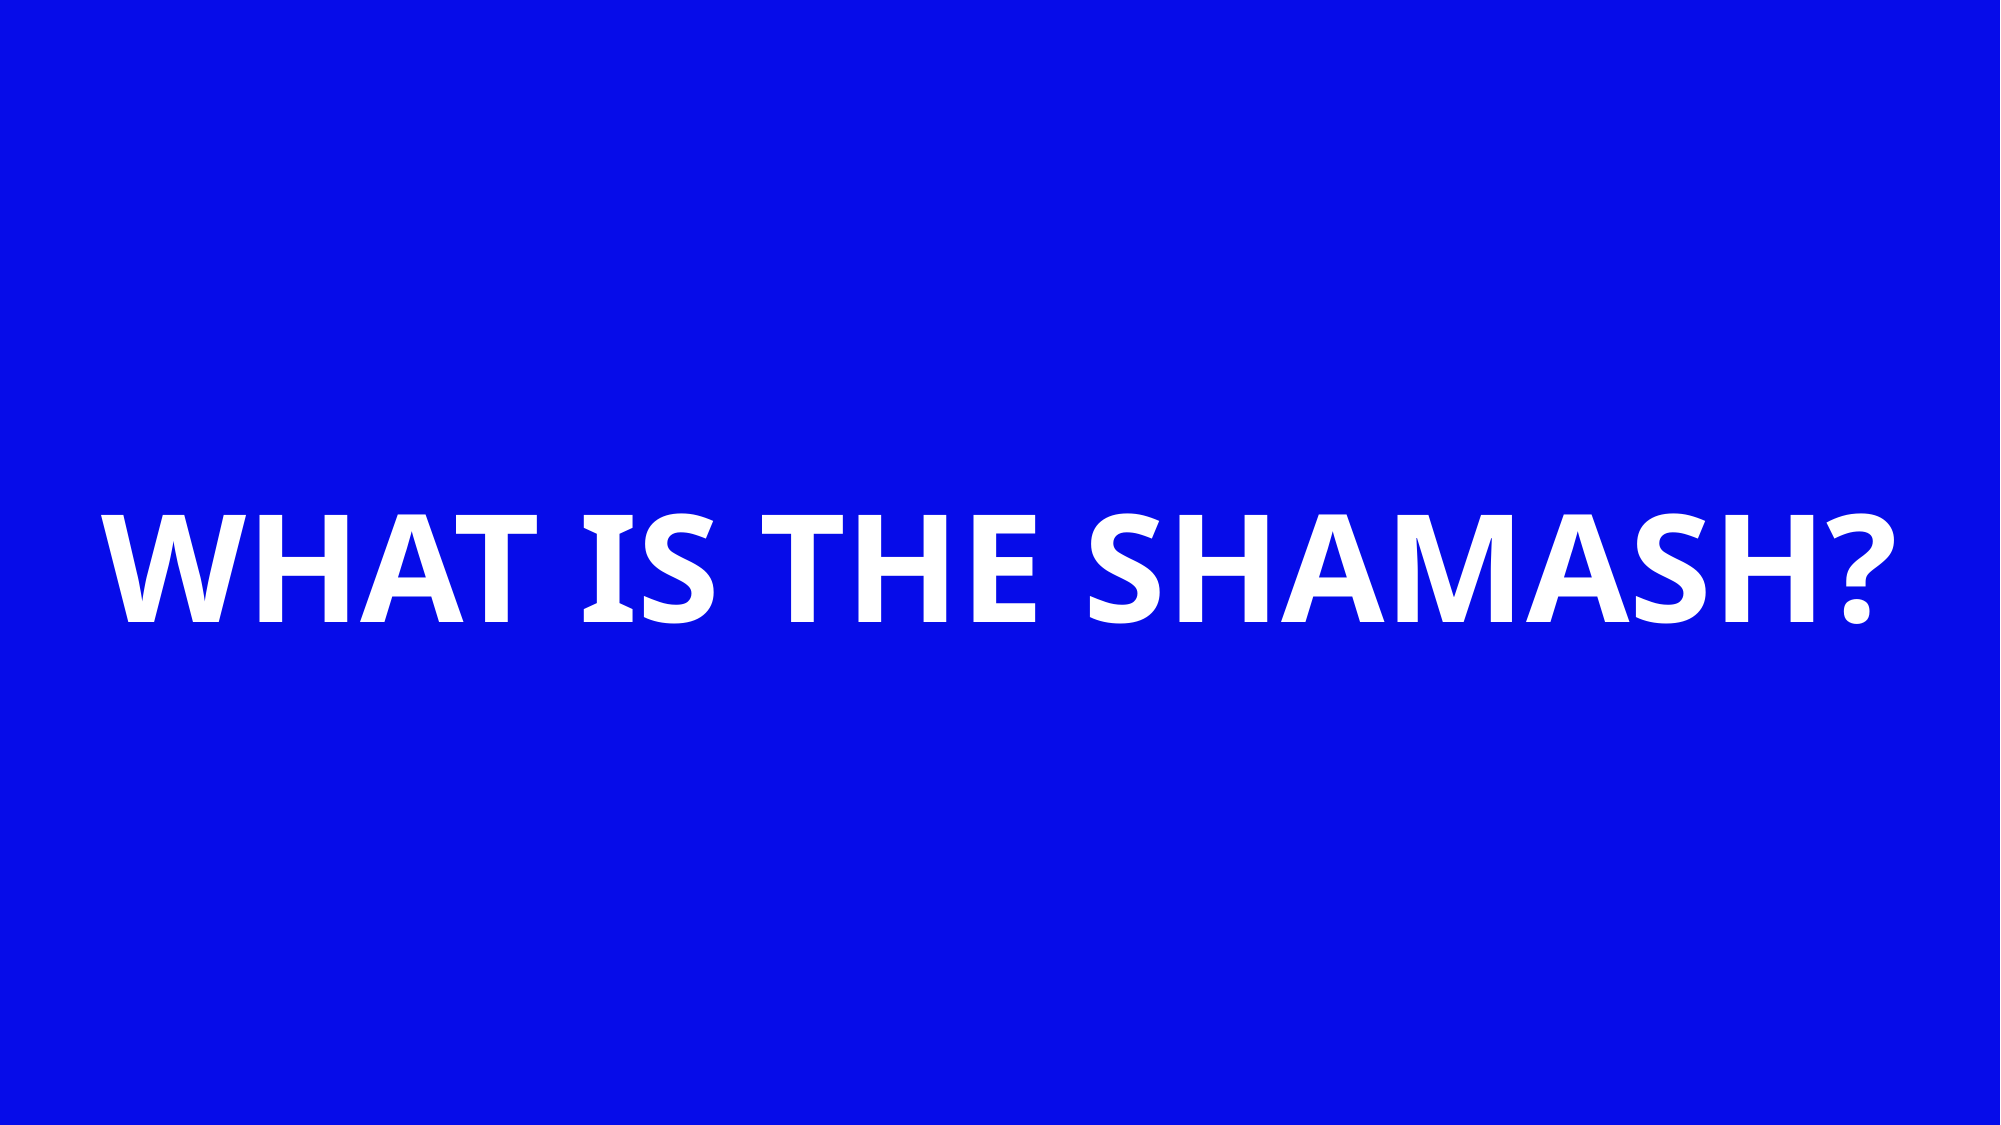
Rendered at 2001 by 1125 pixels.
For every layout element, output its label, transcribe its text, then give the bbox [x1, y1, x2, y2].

text_box WHAT IS THE SHAMASH? [0, 0, 2000, 1125]
